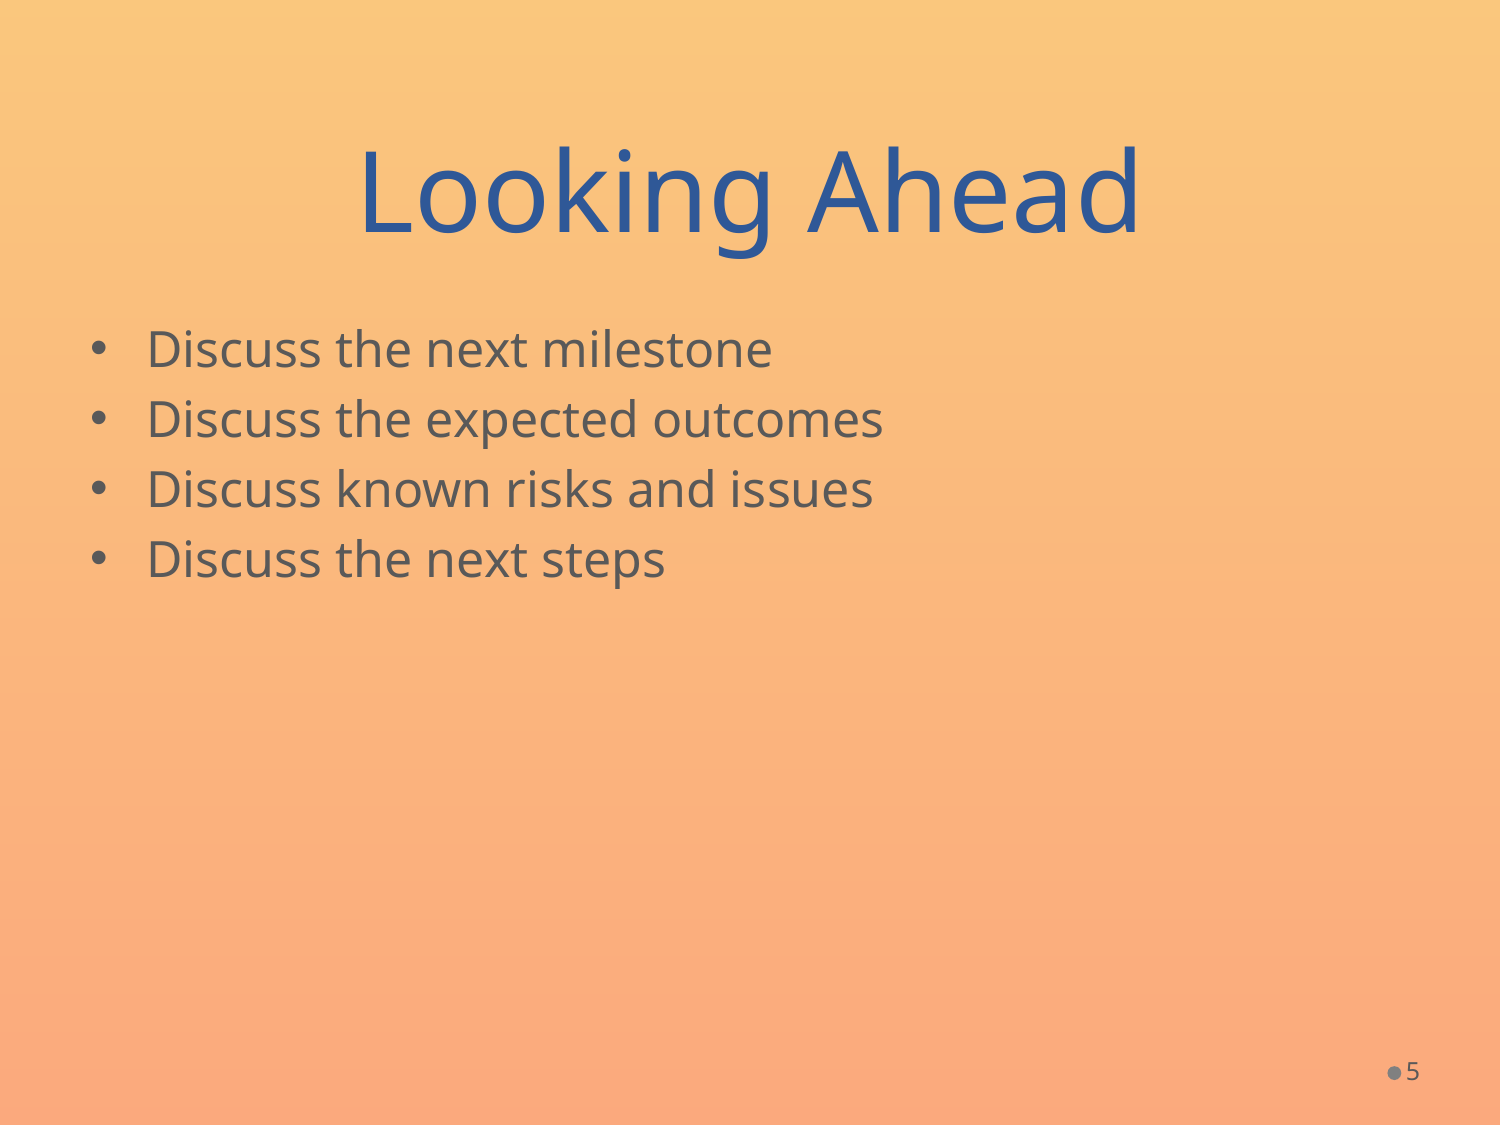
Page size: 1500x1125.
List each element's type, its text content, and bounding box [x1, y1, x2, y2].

slide_number 5 [1401, 1042, 1494, 1103]
title Looking Ahead [75, 0, 1425, 263]
list Discuss the next milestone Discuss the expected outcomes Discuss known risks and issues Discuss the next steps [75, 309, 1425, 835]
